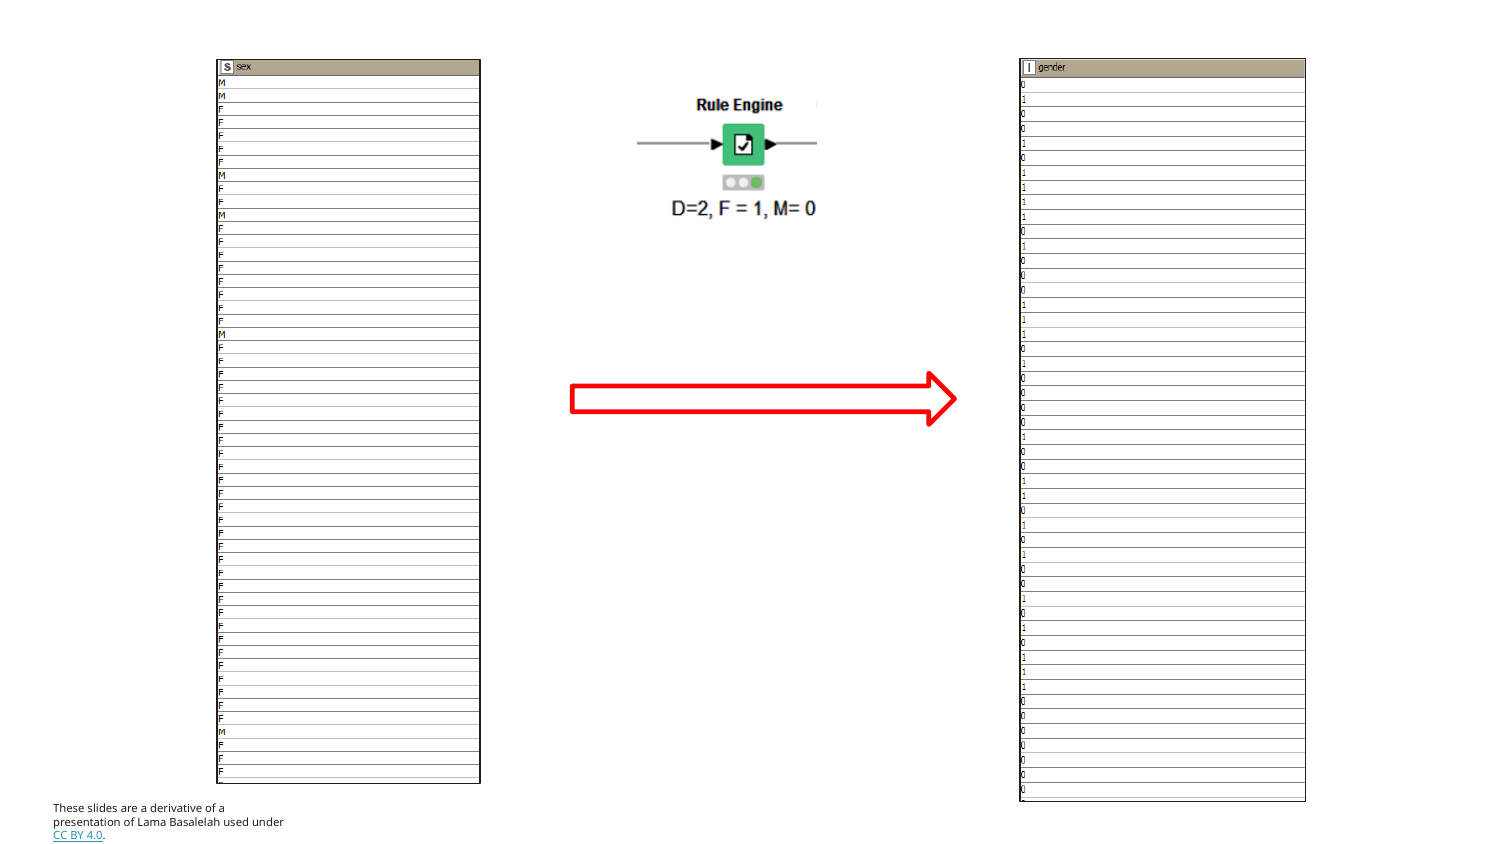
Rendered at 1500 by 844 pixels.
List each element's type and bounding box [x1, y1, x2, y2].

text_box [572, 373, 955, 425]
picture [217, 60, 480, 783]
picture [637, 60, 817, 237]
picture [1020, 59, 1305, 801]
